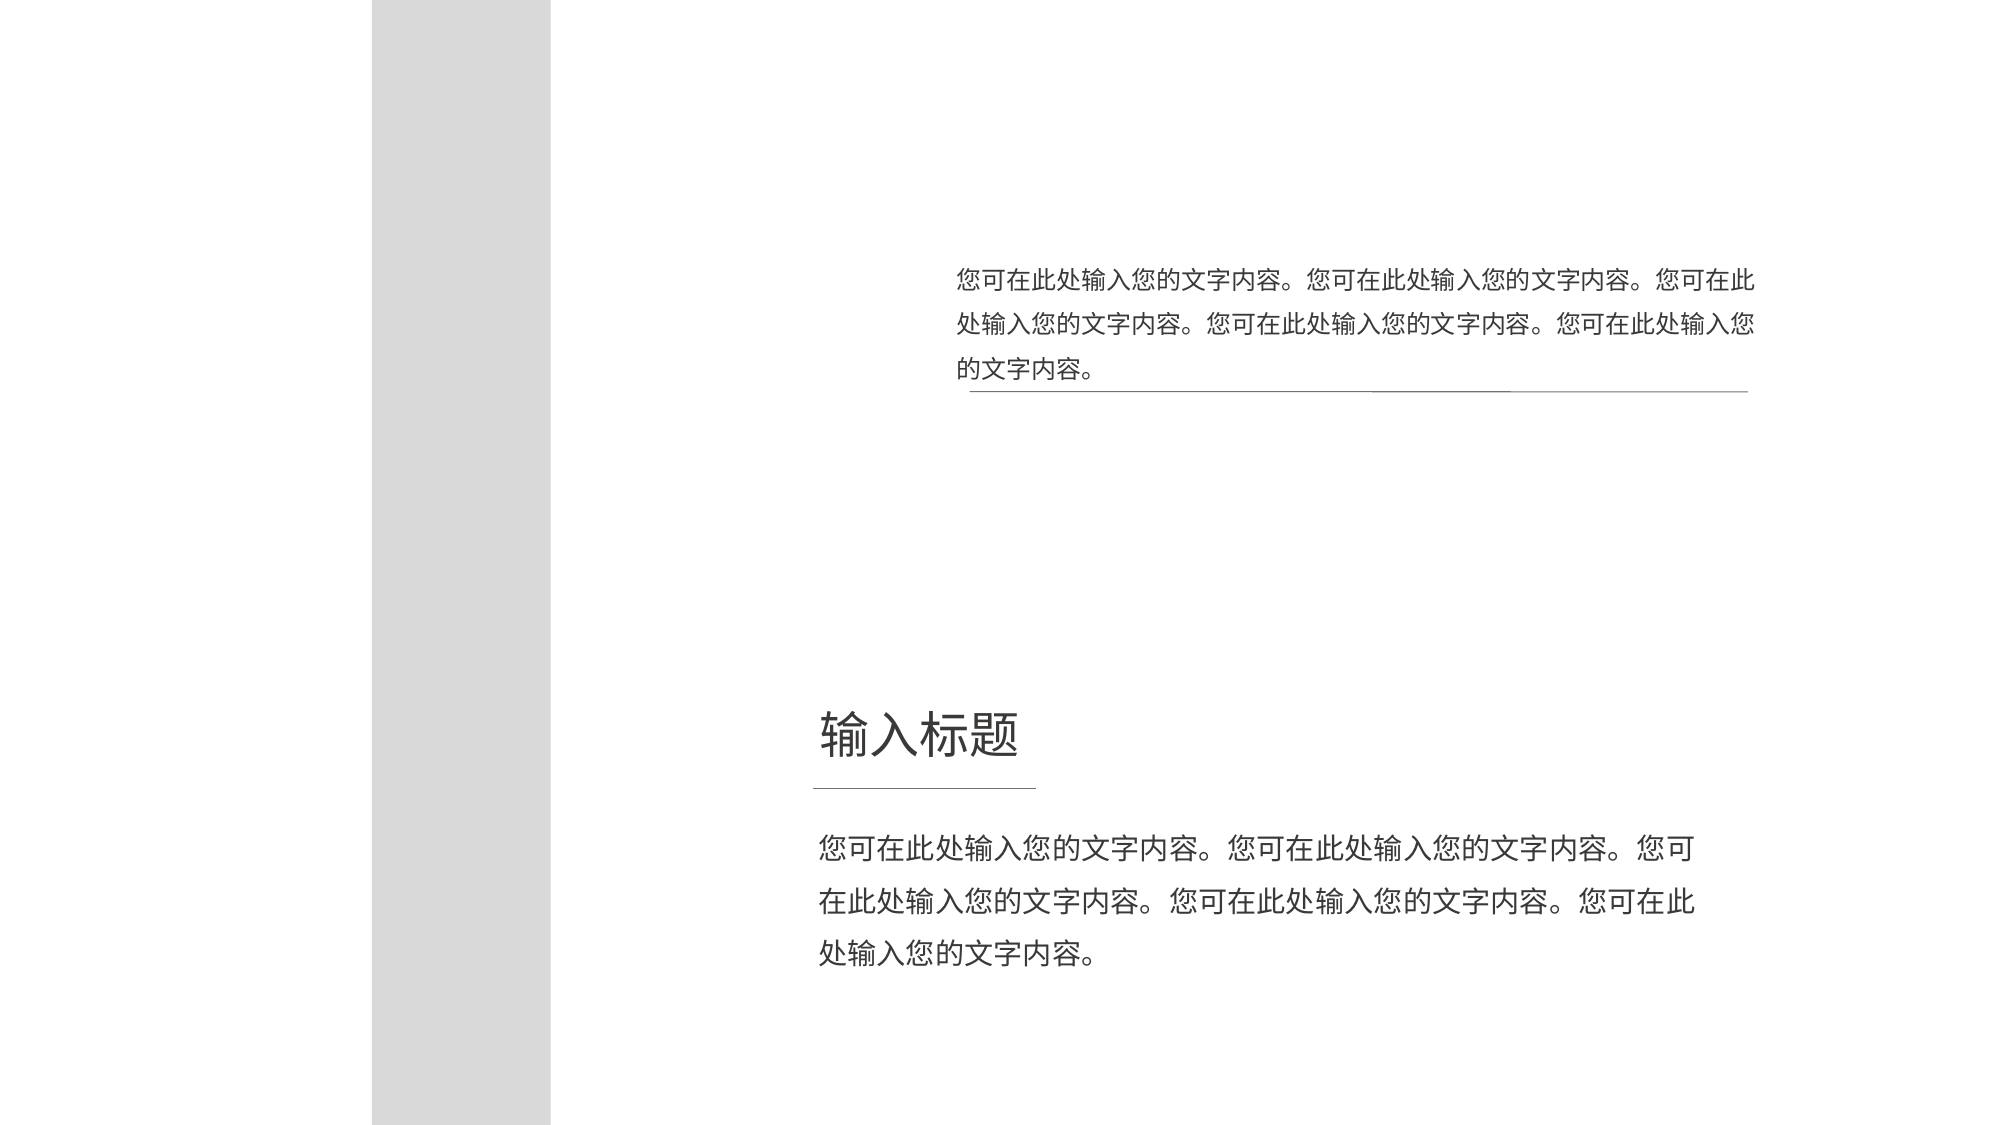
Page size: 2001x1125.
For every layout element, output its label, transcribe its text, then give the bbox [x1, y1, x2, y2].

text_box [803, 695, 1712, 975]
text_box 您可在此处输入您的文字内容。您可在此处输入您的文字内容。您可在此处输入您的文字内容。您可在此处输入您的文字内容。您可在此处输入您的文字内容。 [941, 241, 1777, 392]
text_box [371, 0, 552, 1125]
